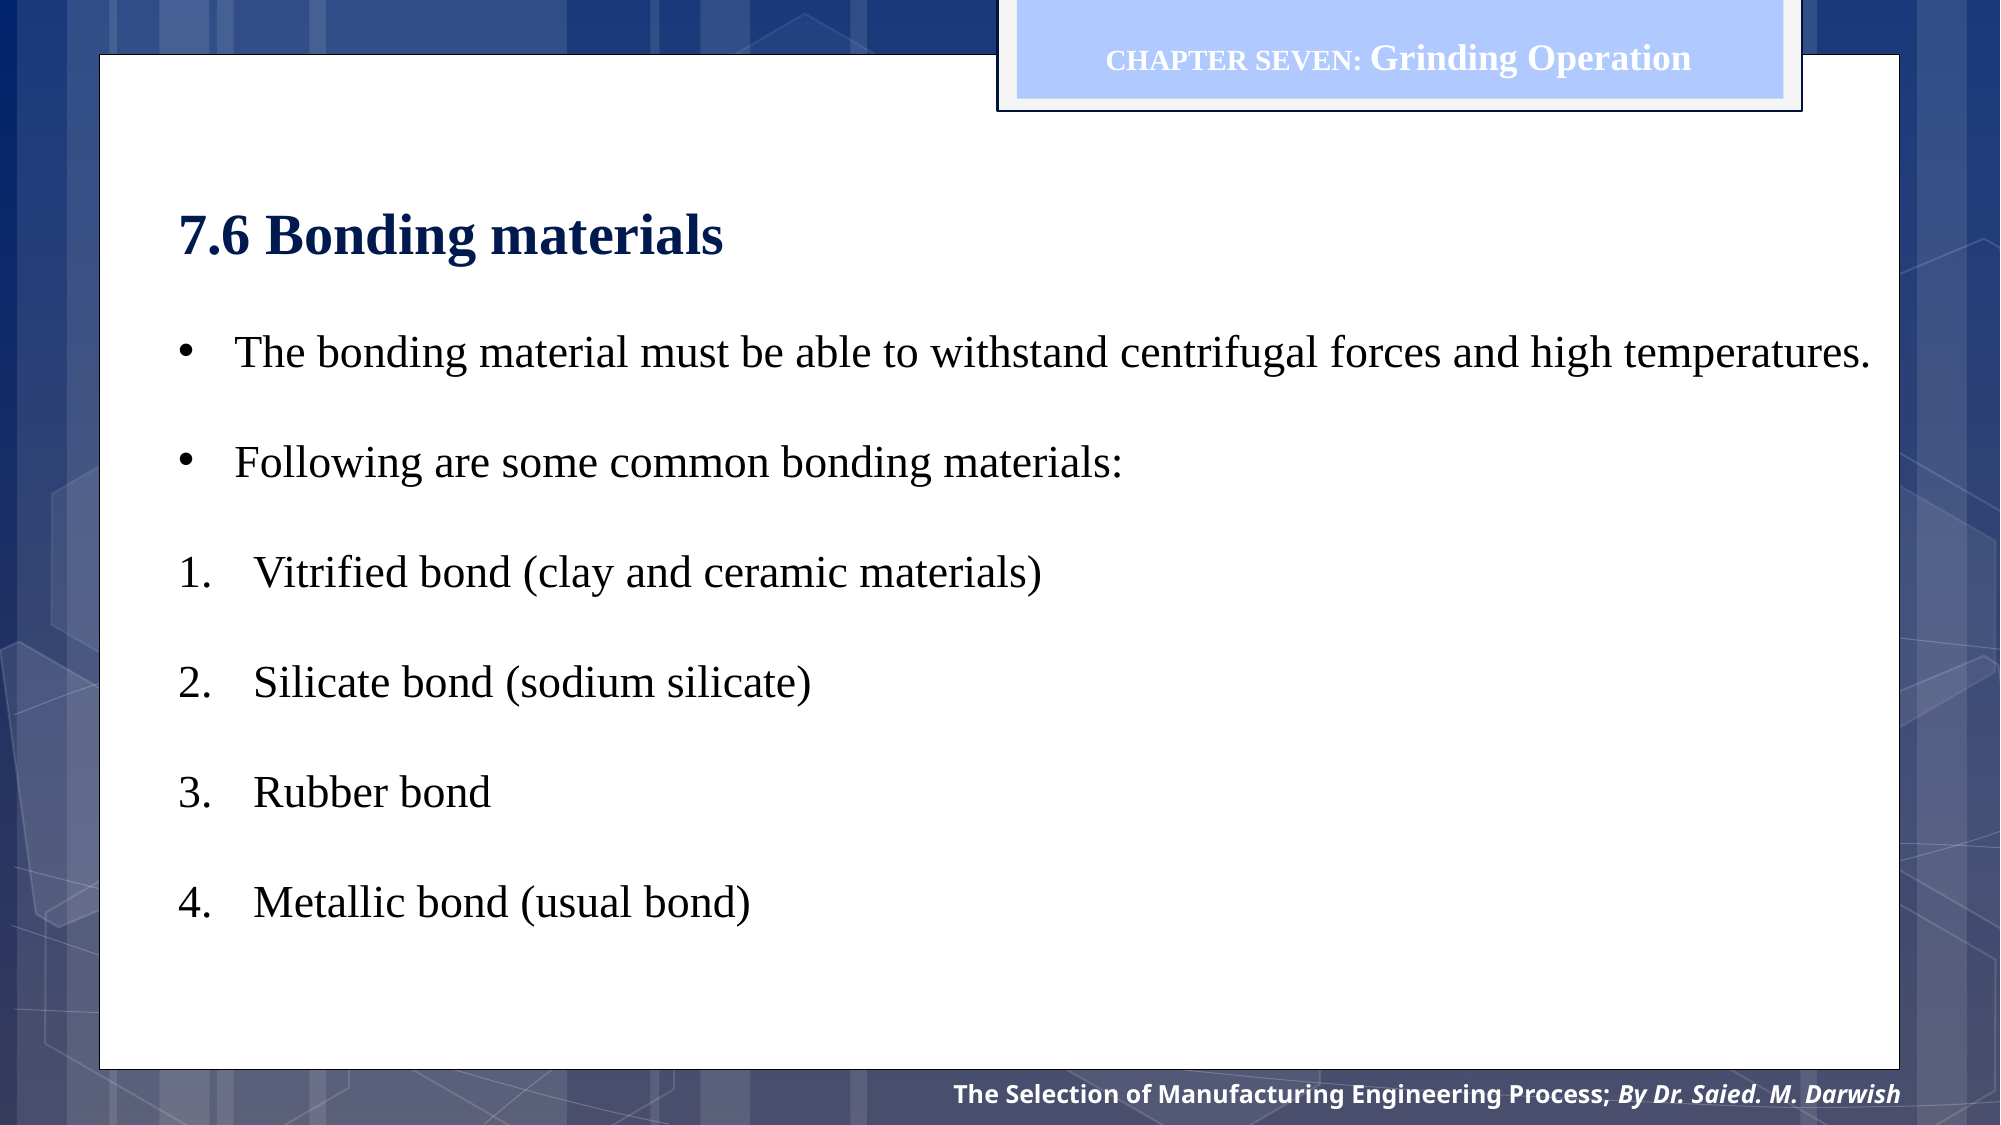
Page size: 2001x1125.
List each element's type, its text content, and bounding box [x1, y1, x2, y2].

text_box CHAPTER SEVEN: Grinding Operation [940, 0, 1858, 86]
text_box 7.6 Bonding materials The bonding material must be able to withstand centrifugal forces and high temperatures. Following are some common bonding materials: Vitrified bond (clay and ceramic materials) Silicate bond (sodium silicate) Rubber bond Metallic bond (usual bond) [163, 163, 1891, 934]
